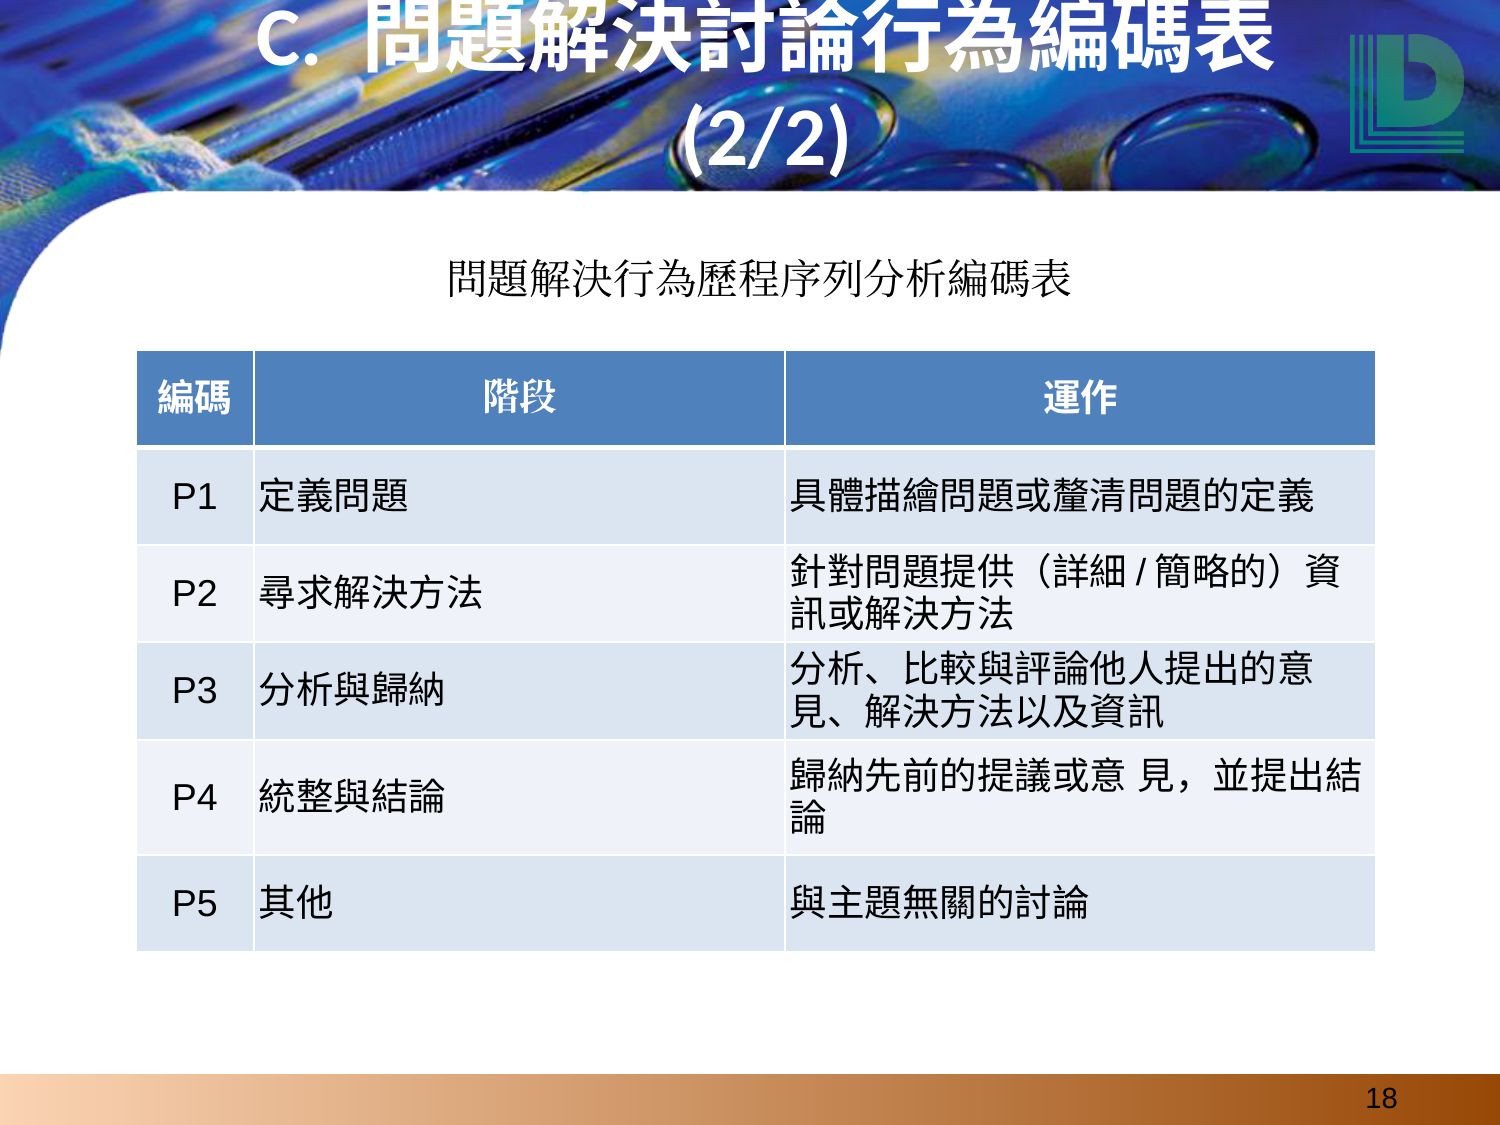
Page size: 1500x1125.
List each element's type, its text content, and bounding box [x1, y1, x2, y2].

table_cell 具體描繪問題或釐清問題的定義 [786, 450, 1375, 544]
table_cell 分析、比較與評論他人提出的意見、解決方法以及資訊 [786, 643, 1375, 739]
table_cell 2 [369, 1075, 373, 1125]
table_cell P3 [137, 643, 253, 739]
table_cell 統整與結論 [255, 741, 784, 854]
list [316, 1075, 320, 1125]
table_cell 其他 [255, 856, 784, 951]
slide_number ‹#› [1350, 1074, 1488, 1118]
table_cell 針對問題提供（詳細/簡略的）資訊或解決方法 [786, 546, 1375, 641]
table_cell 歸納先前的提議或意 見，並提出結論 [786, 741, 1375, 854]
table_cell P1 [137, 450, 253, 544]
table_cell 與主題無關的討論 [786, 856, 1375, 951]
title C. 問題解決討論行為編碼表 (2/2) [137, 93, 1396, 190]
table_header 編碼 [137, 351, 253, 445]
table_cell P2 [137, 546, 253, 641]
table_header 運作 [786, 351, 1375, 445]
table_cell 定義問題 [255, 450, 784, 544]
table_cell 分析與歸納 [255, 643, 784, 739]
table_header 階段 [255, 351, 784, 445]
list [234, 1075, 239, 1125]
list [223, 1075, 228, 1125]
table_cell 尋求解決方法 [255, 546, 784, 641]
table_cell P5 [137, 856, 253, 951]
picture [0, 0, 1500, 383]
table_cell P4 [137, 741, 253, 854]
list 問題解決行為歷程序列分析編碼表 [87, 237, 1432, 1038]
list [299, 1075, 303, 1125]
